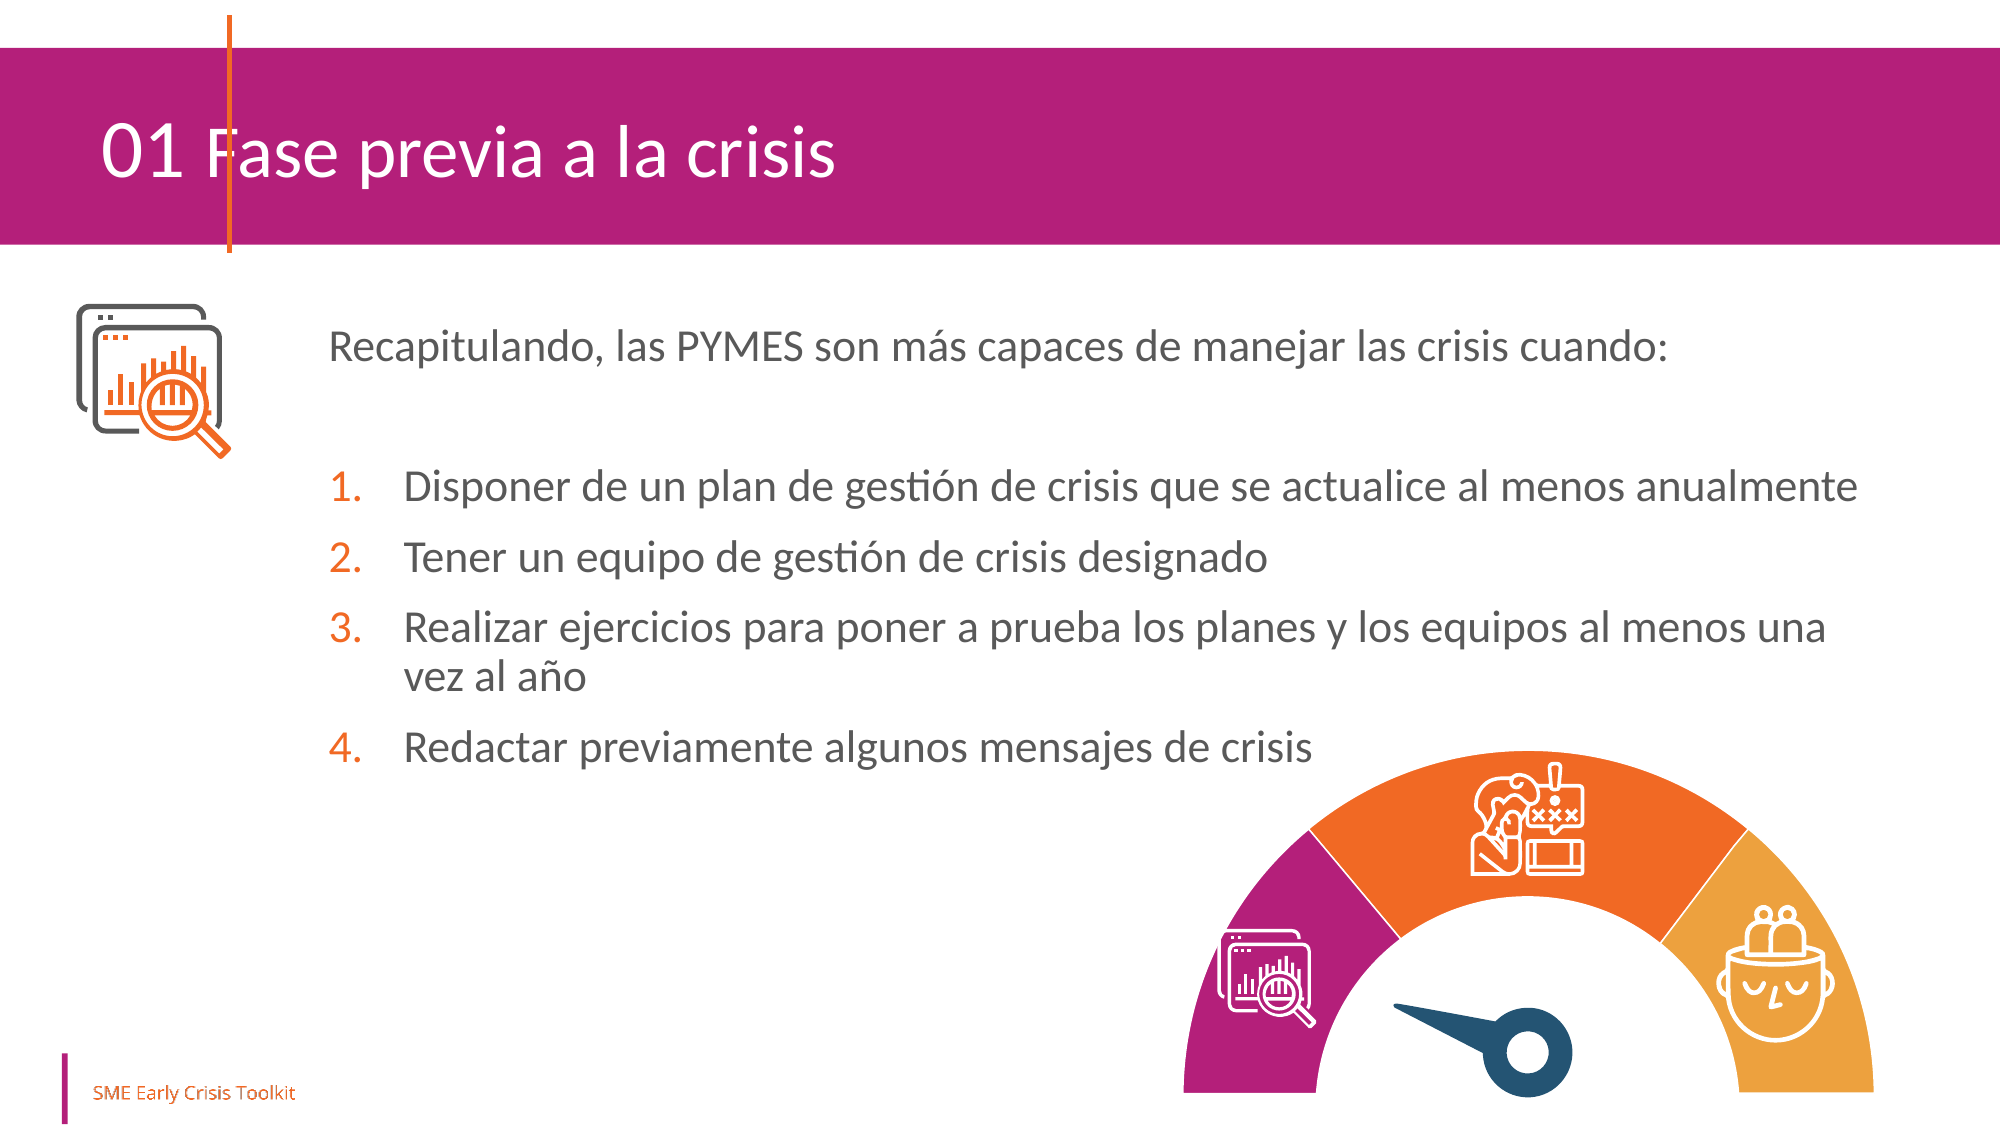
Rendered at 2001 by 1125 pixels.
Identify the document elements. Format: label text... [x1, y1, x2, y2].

text_box 01 Fase previa a la crisis [232, 56, 2000, 245]
text_box [0, 47, 227, 246]
text_box [232, 47, 2000, 56]
text_box 01 Fase previa a la crisis [86, 56, 227, 245]
picture [83, 1080, 295, 1104]
list Recapitulando, las PYMES son más capaces de manejar las crisis cuando: Disponer de un plan de gestión de crisis que se actualice al menos anualmente Tener un equipo de gestión de crisis designado Realizar ejercicios para poner a prueba los planes y los equipos al menos una vez al año Redactar previamente algunos mensajes de crisis [313, 314, 1875, 1078]
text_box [1182, 750, 1875, 1094]
text_box [1510, 1094, 1545, 1098]
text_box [76, 303, 232, 460]
text_box [227, 15, 232, 253]
